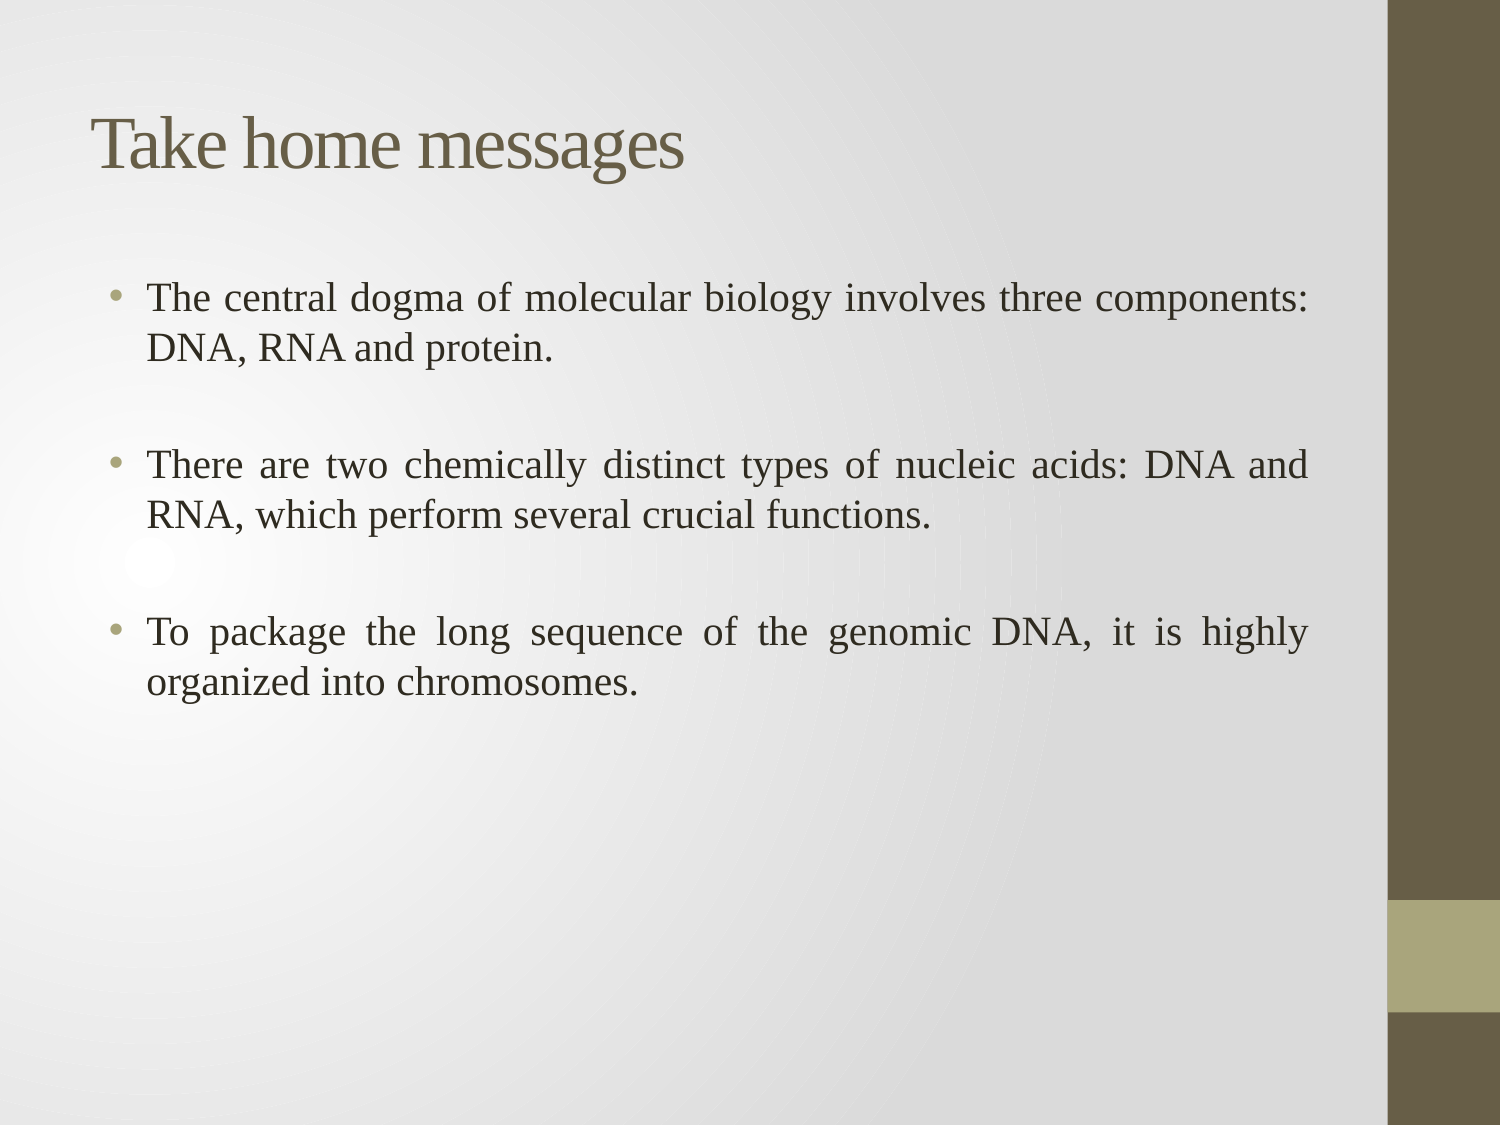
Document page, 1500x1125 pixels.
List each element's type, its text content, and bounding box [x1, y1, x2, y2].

title Take home messages [75, 45, 1325, 233]
list The central dogma of molecular biology involves three components: DNA, RNA and protein. There are two chemically distinct types of nucleic acids: DNA and RNA, which perform several crucial functions. To package the long sequence of the genomic DNA, it is highly organized into chromosomes. [75, 262, 1325, 1050]
